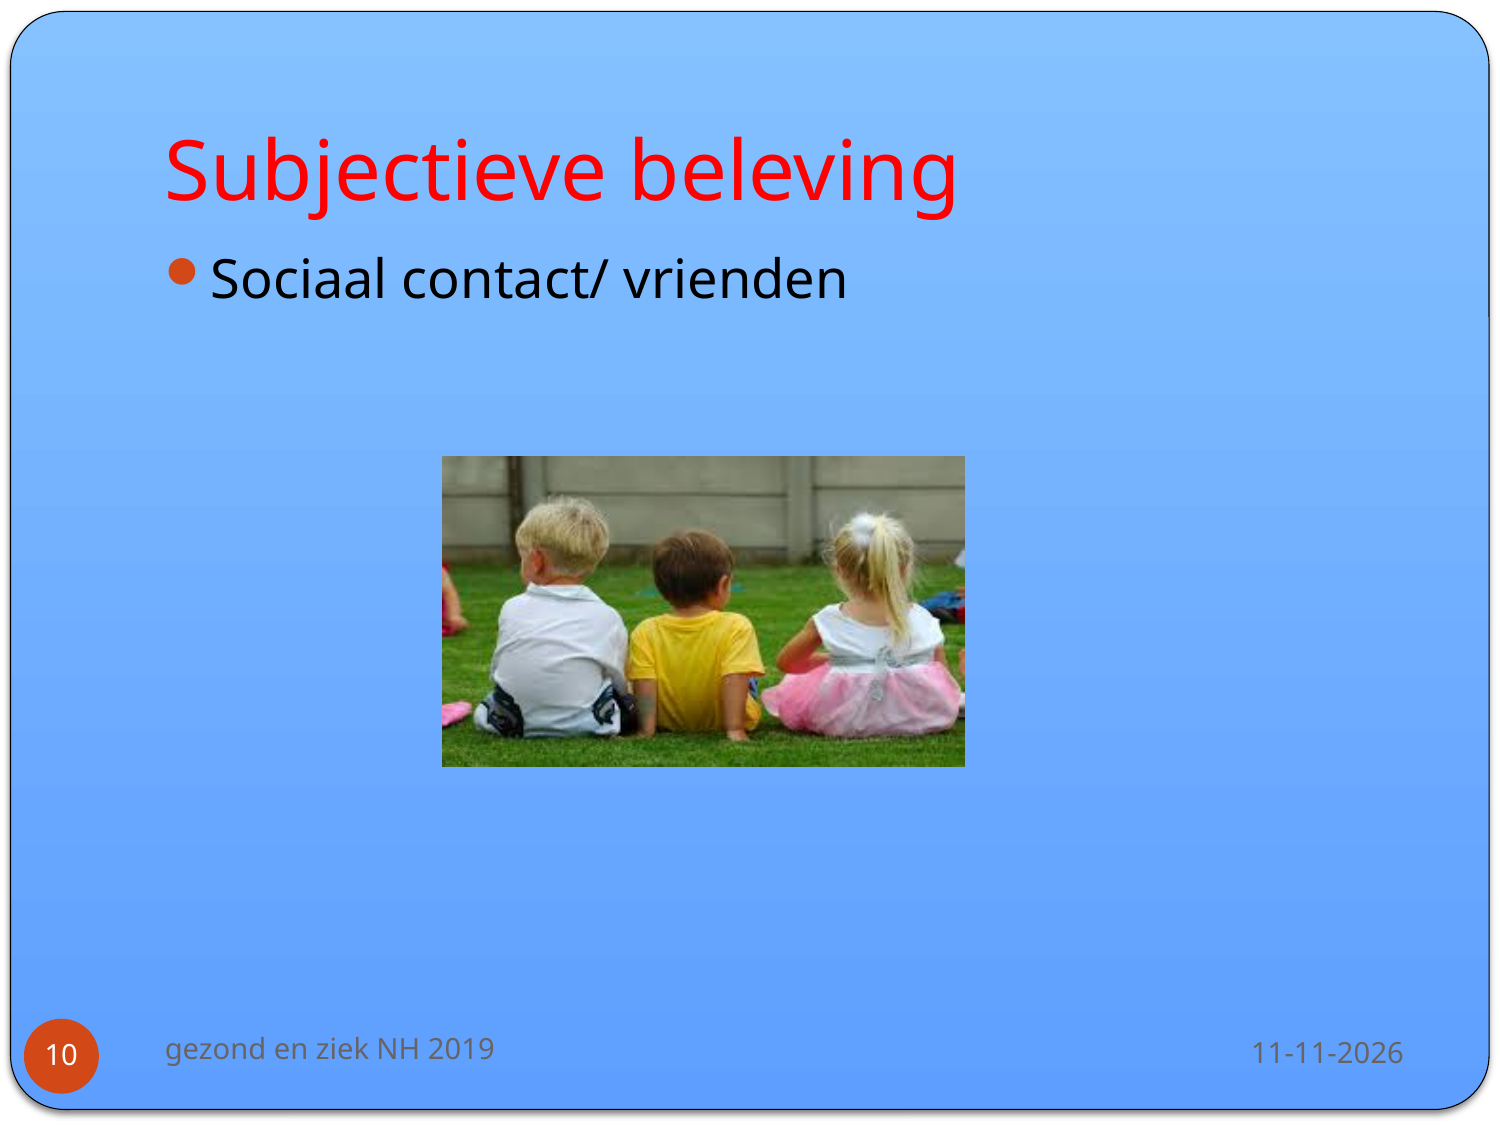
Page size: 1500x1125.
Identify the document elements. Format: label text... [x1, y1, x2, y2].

title Subjectieve beleving [150, 45, 1425, 233]
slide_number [1012, 1015, 1419, 1094]
list Sociaal contact/ vrienden [150, 237, 1425, 988]
picture [442, 455, 966, 768]
footer gezond en ziek NH 2019 [150, 1012, 800, 1088]
slide_number 10 [23, 1018, 99, 1094]
